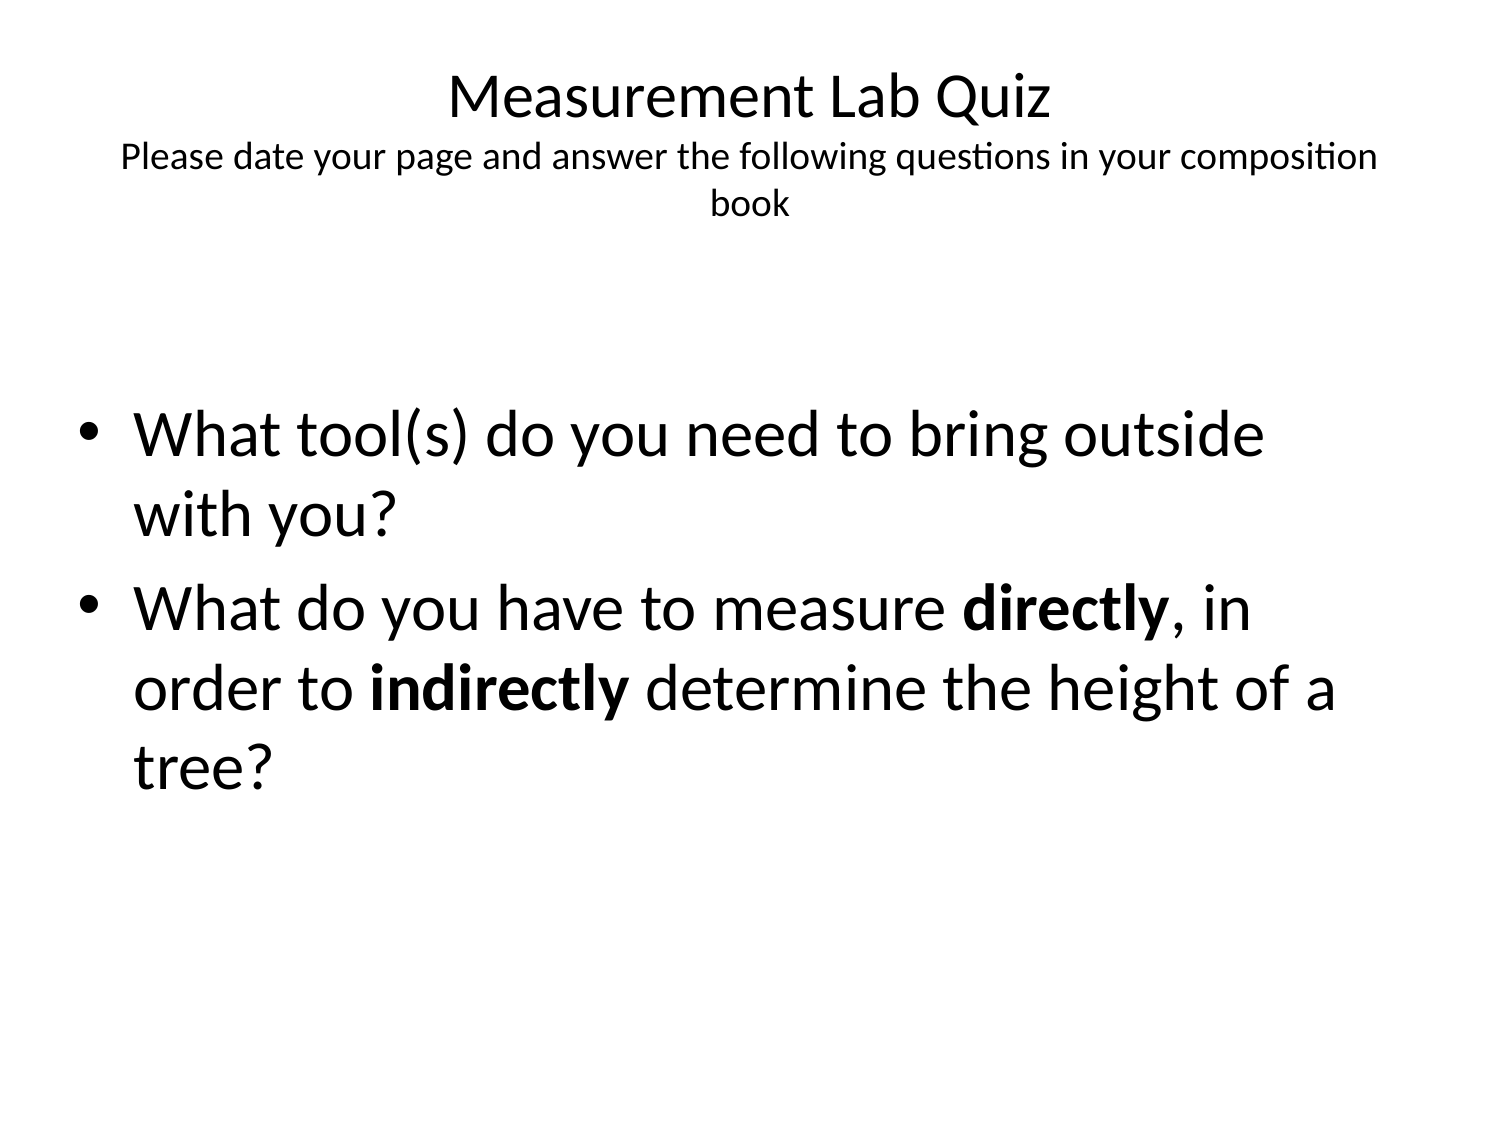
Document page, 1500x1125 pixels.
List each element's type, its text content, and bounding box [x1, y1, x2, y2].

list What tool(s) do you need to bring outside with you? What do you have to measure directly, in order to indirectly determine the height of a tree? [62, 382, 1413, 1125]
title Measurement Lab Quiz Please date your page and answer the following questions in your composition book [75, 45, 1425, 233]
